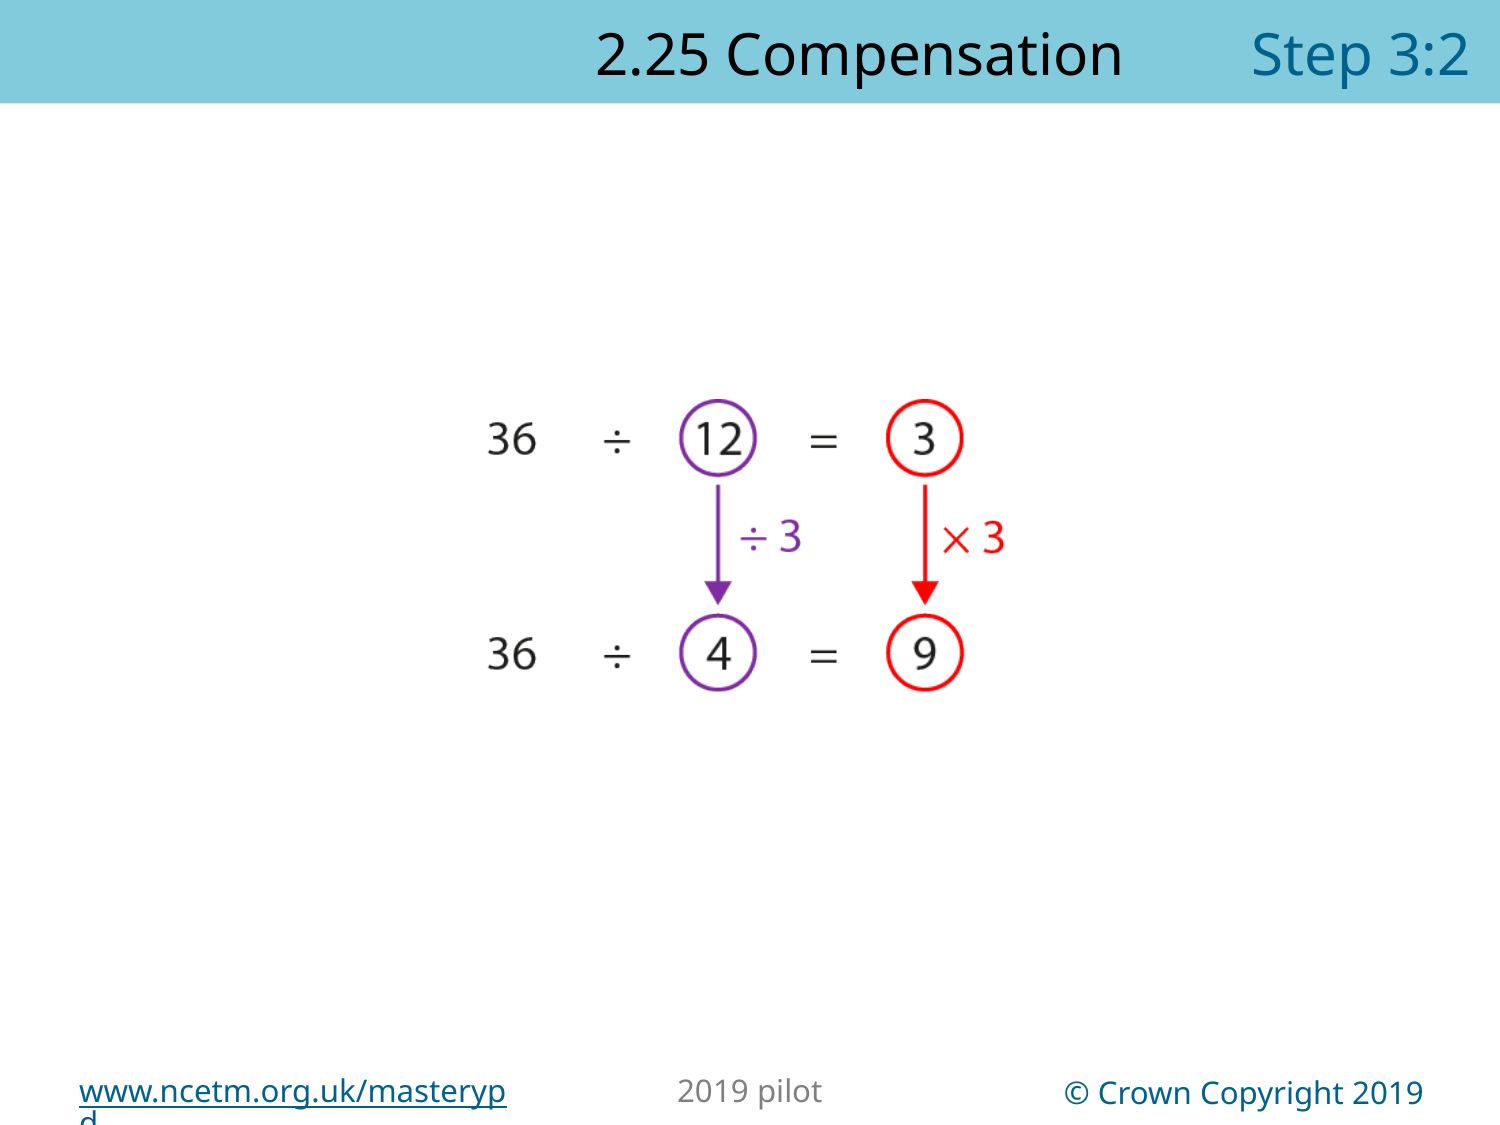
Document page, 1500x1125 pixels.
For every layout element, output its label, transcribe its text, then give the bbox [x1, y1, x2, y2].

list 2.25 Compensation Step 3:2 [0, 0, 1500, 104]
picture [197, 399, 1317, 722]
